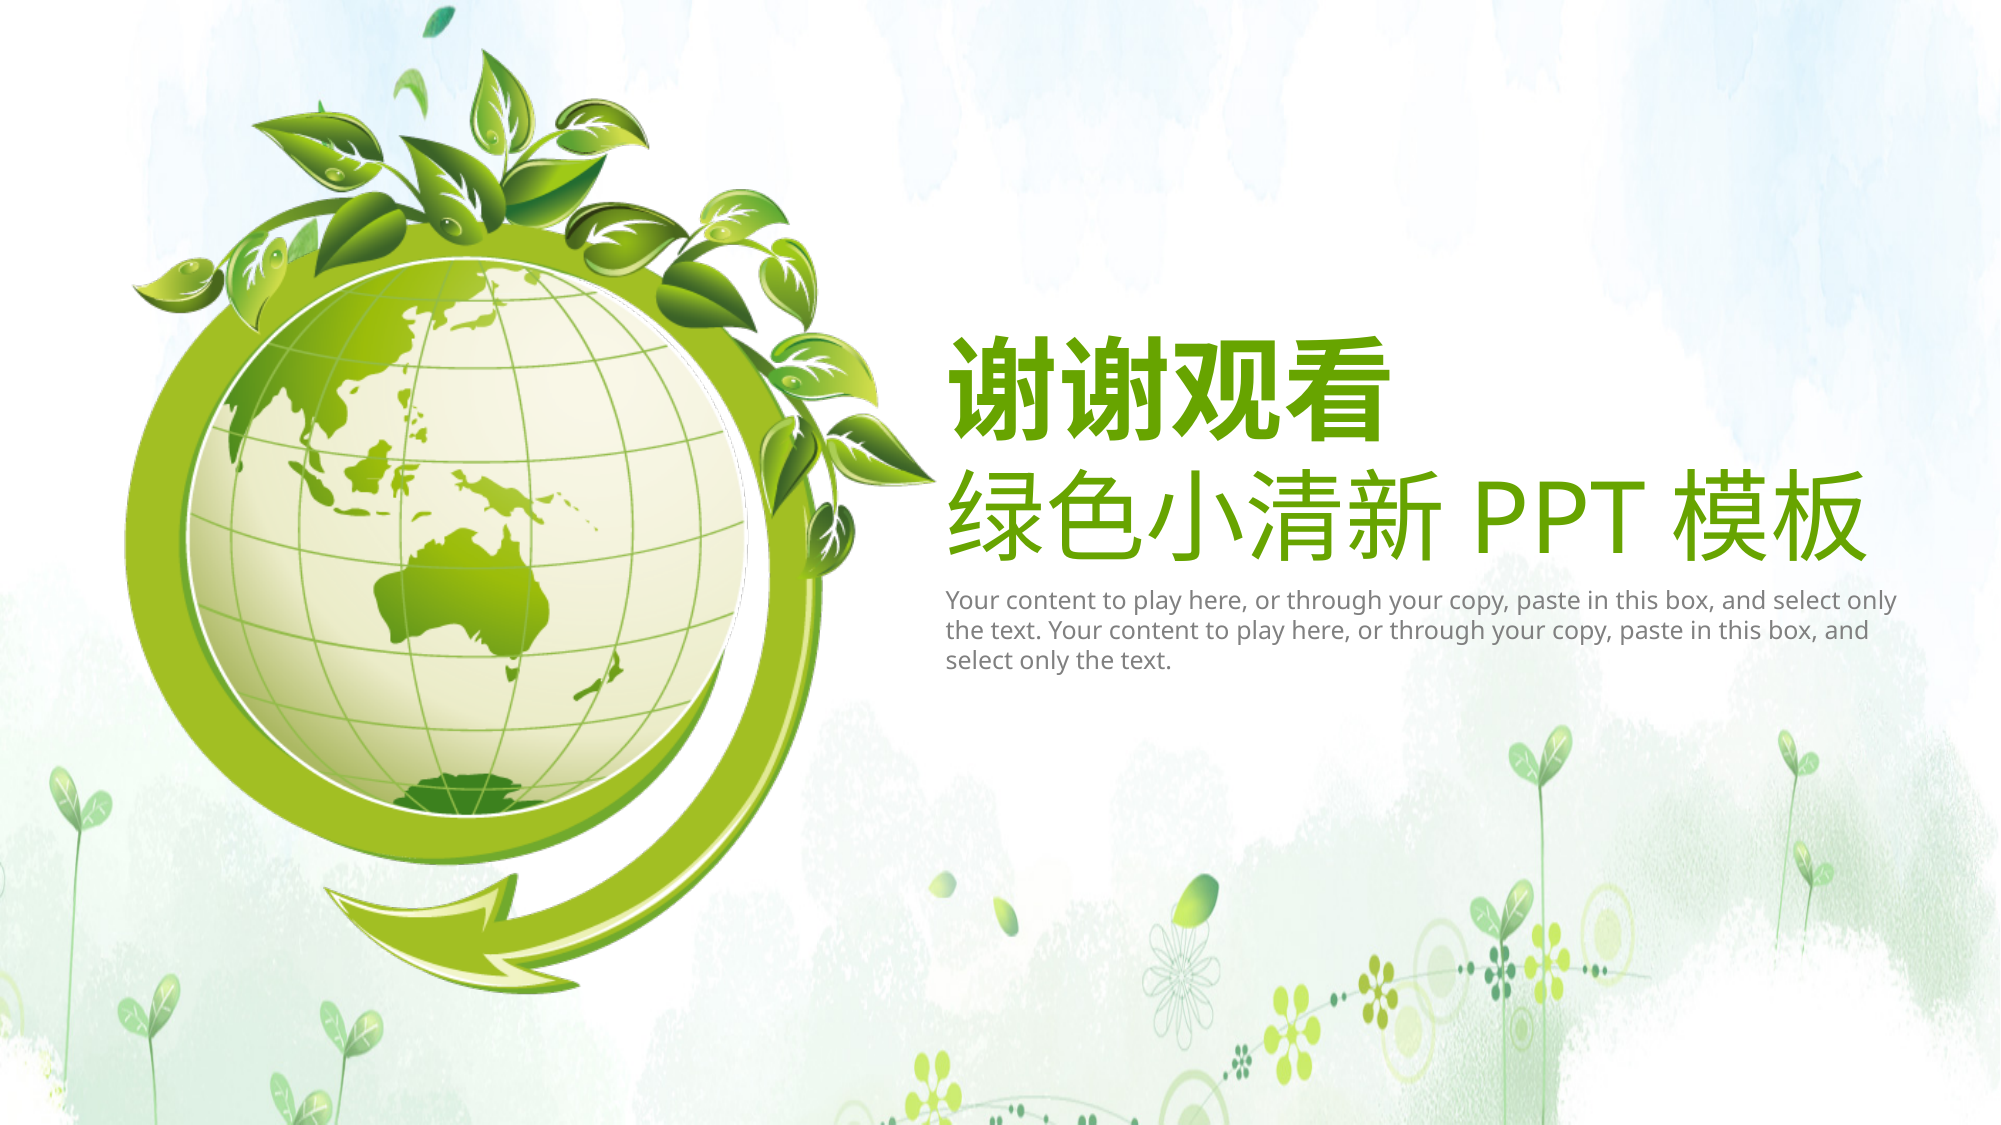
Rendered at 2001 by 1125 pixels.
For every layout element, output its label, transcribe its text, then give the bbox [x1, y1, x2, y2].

picture [0, 0, 2001, 1125]
text_box 谢谢观看 [945, 278, 1533, 496]
text_box 绿色小清新PPT模板 [945, 457, 2000, 569]
text_box Your content to play here, or through your copy, paste in this box, and select only the text. Your content to play here, or through your copy, paste in this box, and select only the text. [945, 577, 1921, 682]
